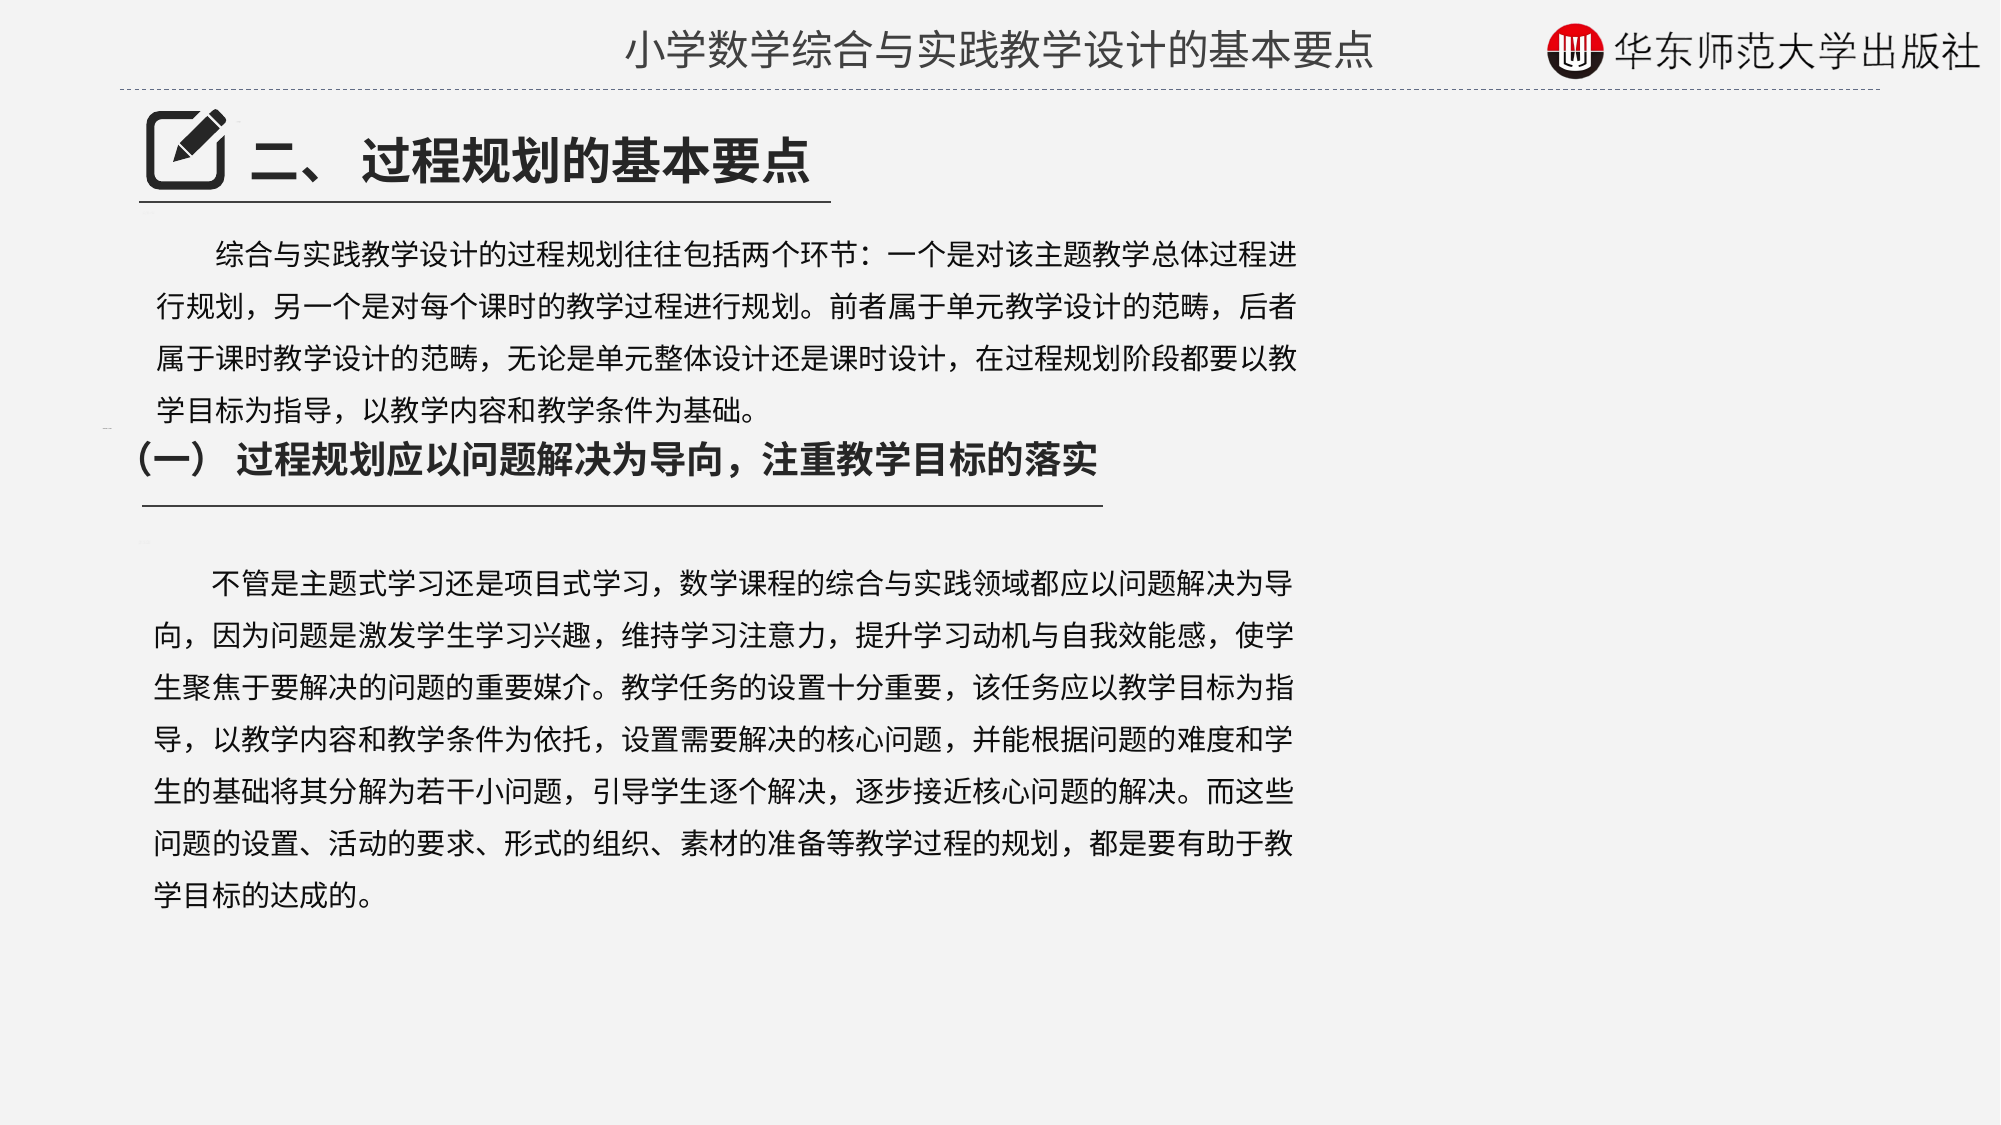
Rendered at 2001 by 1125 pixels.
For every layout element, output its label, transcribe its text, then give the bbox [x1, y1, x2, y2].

text_box [208, 109, 227, 127]
text_box 小学数学综合与实践教学设计的基本要点 [619, 23, 1381, 74]
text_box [1536, 13, 1989, 83]
text_box [146, 111, 225, 190]
text_box （一） 过程规划应以问题解决为导向，注重教学目标的落实 [101, 428, 1284, 489]
text_box 二、 过程规划的基本要点 [235, 121, 1147, 197]
text_box 不管是主题式学习还是项目式学习，数学课程的综合与实践领域都应以问题解决为导向，因为问题是激发学生学习兴趣，维持学习注意力，提升学习动机与自我效能感，使学生聚焦于要解决的问题的重要媒介。教学任务的设置十分重要，该任务应以教学目标为指导，以教学内容和教学条件为依托，设置需要解决的核心问题，并能根据问题的难度和学生的基础将其分解为若干小问题，引导学生逐个解决，逐步接近核心问题的解决。而这些问题的设置、活动的要求、形式的组织、素材的准备等教学过程的规划，都是要有助于教学目标的达成的。 [138, 540, 1320, 920]
text_box 综合与实践教学设计的过程规划往往包括两个环节：一个是对该主题教学总体过程进行规划，另一个是对每个课时的教学过程进行规划。前者属于单元教学设计的范畴，后者属于课时教学设计的范畴，无论是单元整体设计还是课时设计，在过程规划阶段都要以教学目标为指导，以教学内容和教学条件为基础。 [142, 212, 1320, 436]
